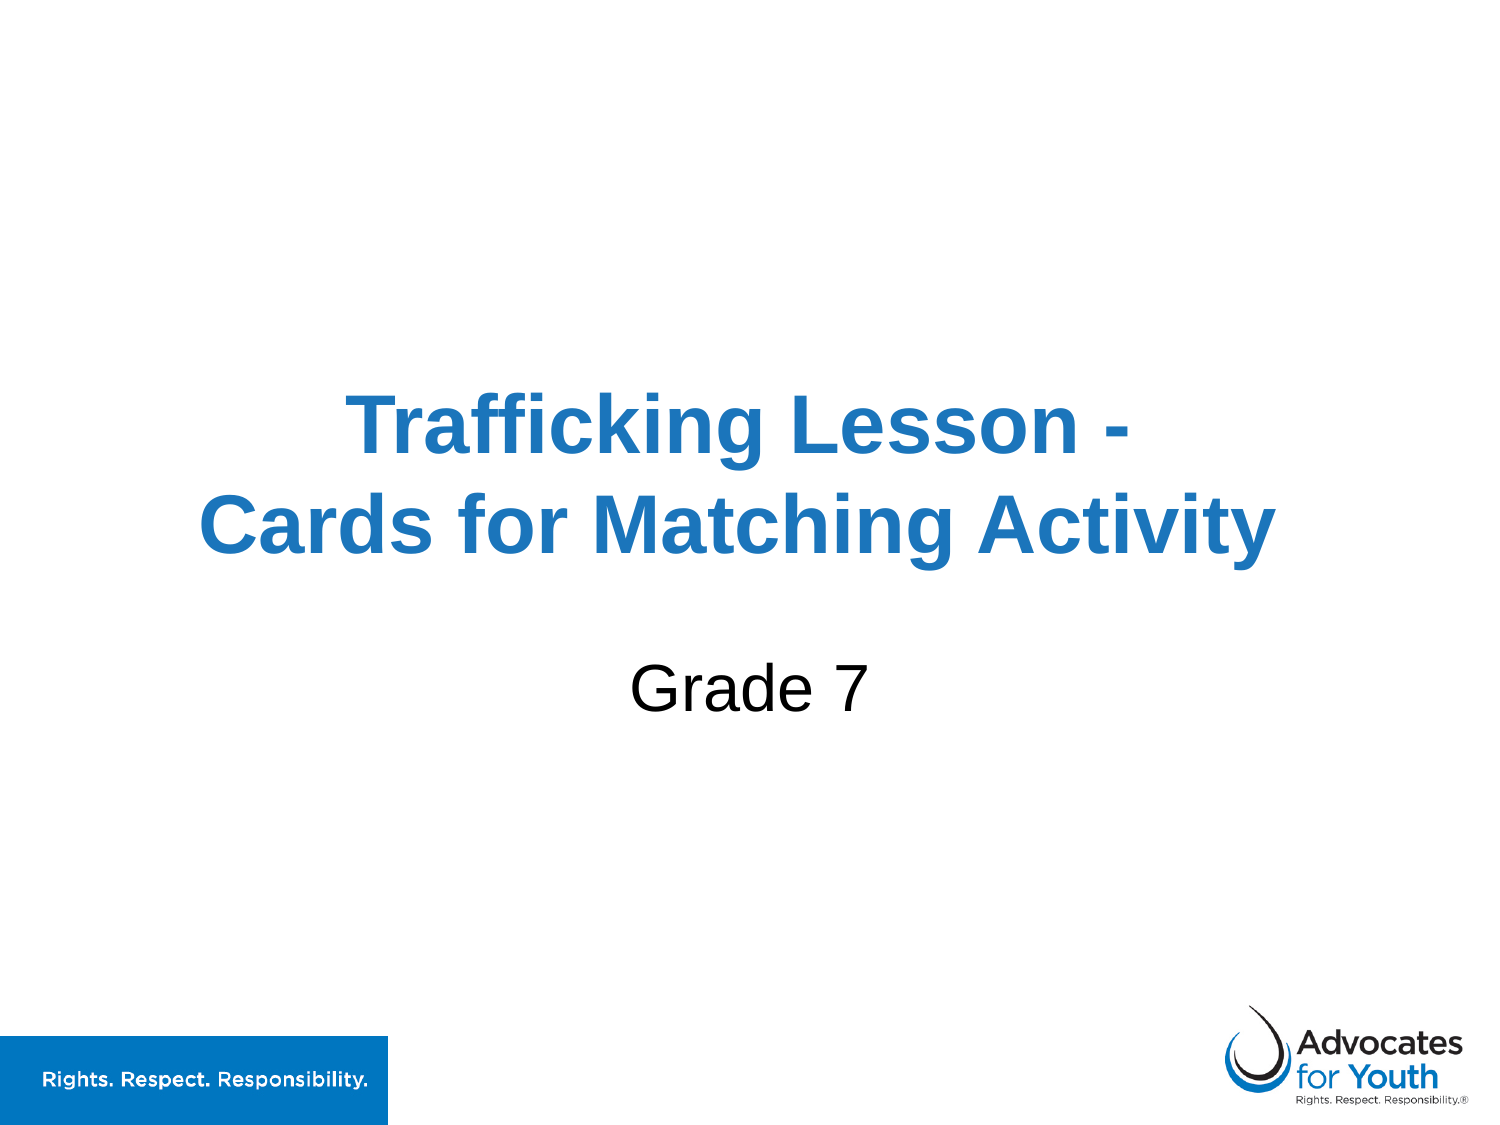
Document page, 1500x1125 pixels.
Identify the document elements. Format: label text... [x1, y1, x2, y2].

picture [1199, 990, 1500, 1125]
title Trafficking Lesson - Cards for Matching Activity [112, 349, 1388, 591]
picture [0, 1036, 388, 1125]
subtitle Grade 7 [225, 637, 1275, 925]
